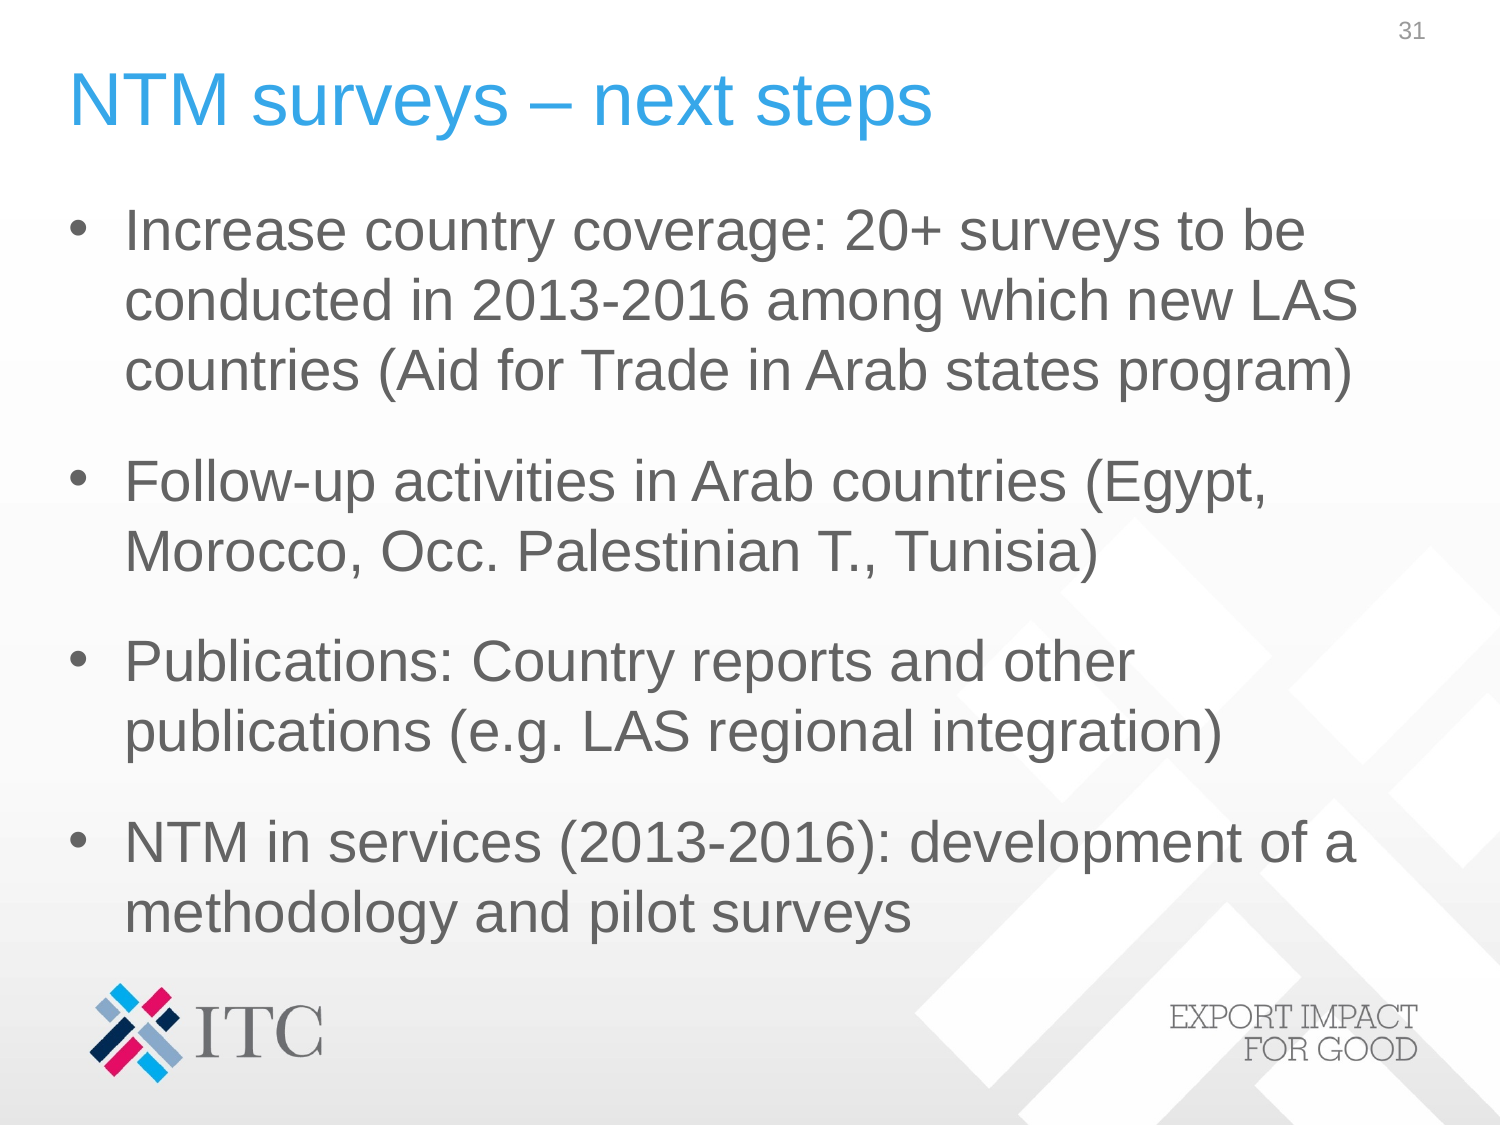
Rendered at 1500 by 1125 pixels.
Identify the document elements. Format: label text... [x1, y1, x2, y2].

slide_number 31 [1335, 0, 1442, 60]
picture [0, 0, 1500, 1125]
list Increase country coverage: 20+ surveys to be conducted in 2013-2016 among which new LAS countries (Aid for Trade in Arab states program) Follow-up activities in Arab countries (Egypt, Morocco, Occ. Palestinian T., Tunisia) Publications: Country reports and other publications (e.g. LAS regional integration) NTM in services (2013-2016): development of a methodology and pilot surveys [53, 184, 1400, 976]
title NTM surveys – next steps [52, 42, 1412, 185]
